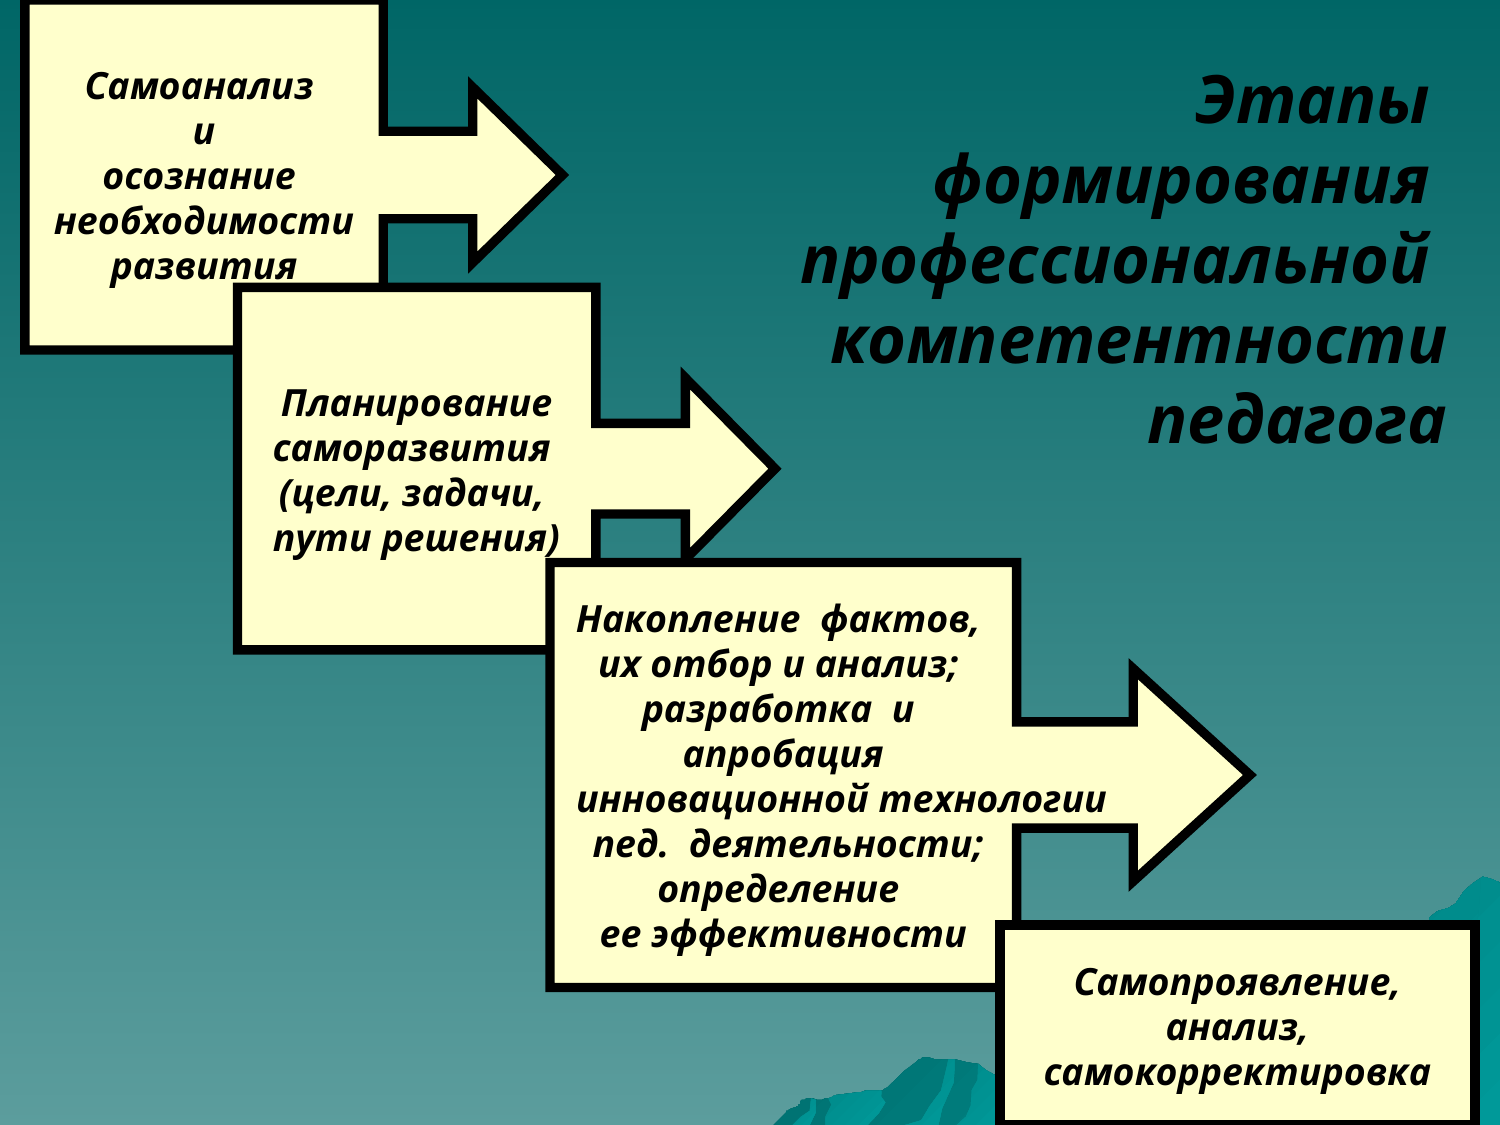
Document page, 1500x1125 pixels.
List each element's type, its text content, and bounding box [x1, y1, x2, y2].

text_box Этапы формирования профессиональной компетентности педагога [649, 49, 1463, 465]
text_box Планирование саморазвития (цели, задачи, пути решения) [237, 287, 775, 650]
text_box Самопроявление, анализ, самокорректировка [999, 924, 1475, 1125]
text_box Самоанализ и осознание необходимости развития [24, 0, 563, 351]
text_box Накопление фактов, их отбор и анализ; разработка и апробация инновационной технологии пед. деятельности; определение ее эффективности [549, 562, 1250, 988]
